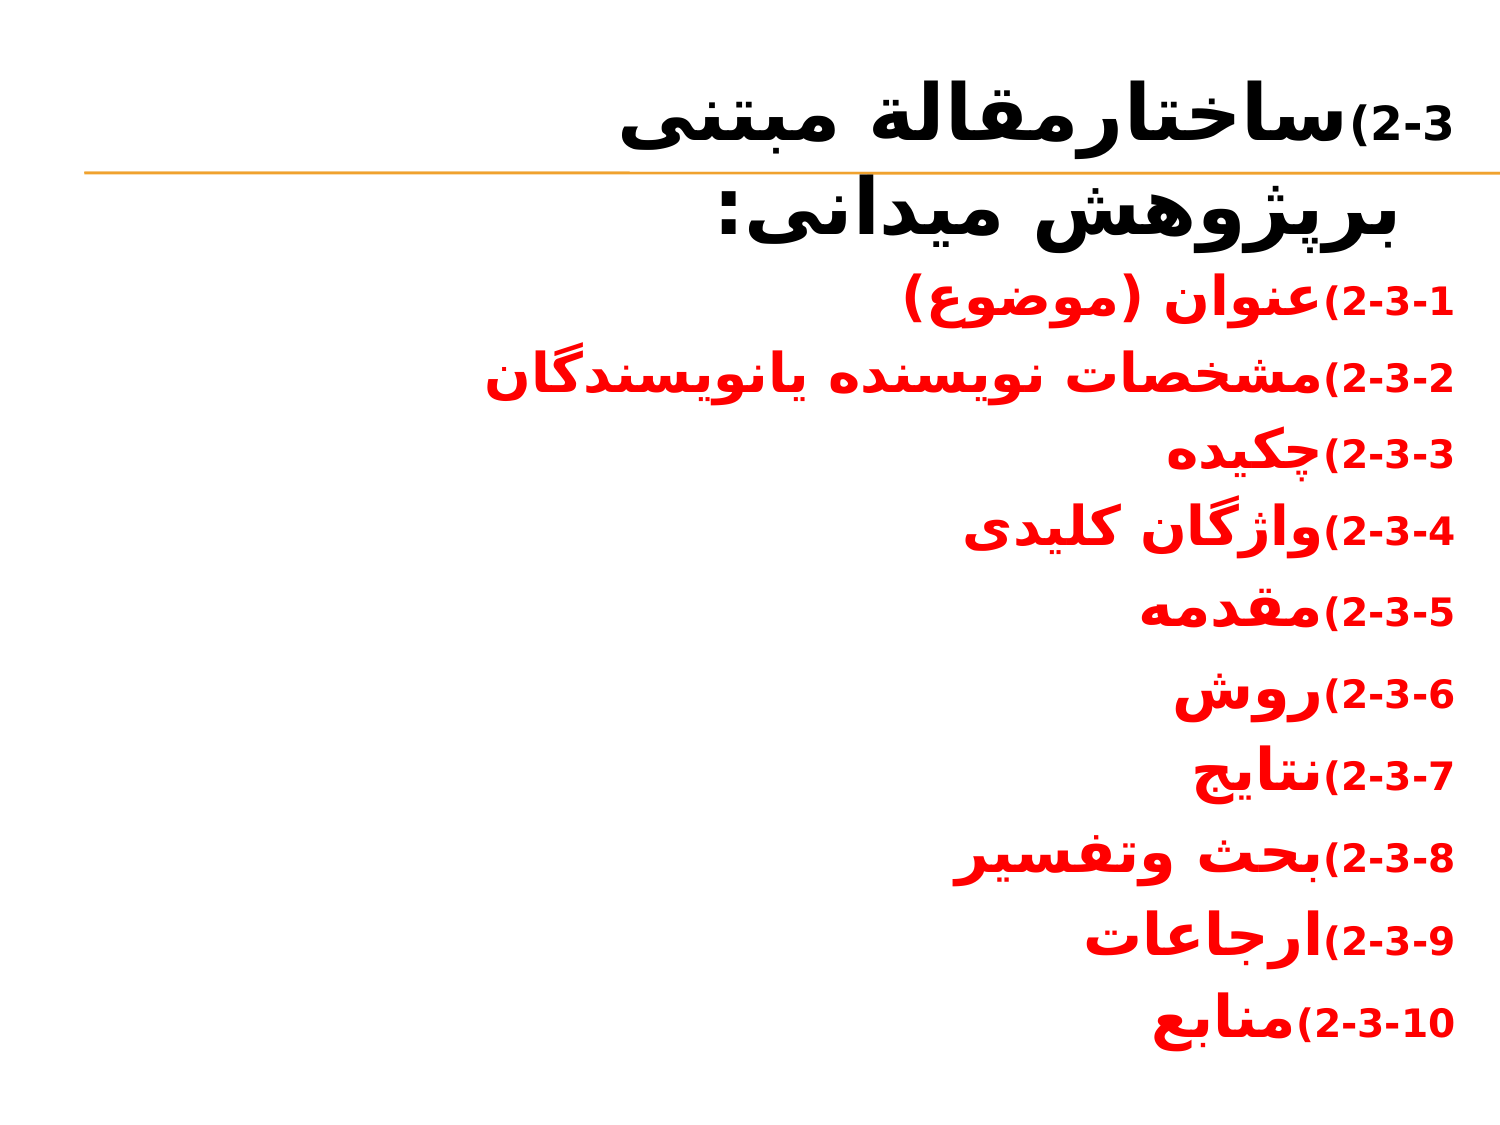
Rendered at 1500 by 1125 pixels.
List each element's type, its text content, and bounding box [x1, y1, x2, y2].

list 2-3)ساختارمقالة مبتنی برپژوهش میدانی: 2-3-1)عنوان (موضوع) 2-3-2)مشخصات نویسنده یانویسندگان 2-3-3)چکیده 2-3-4)واژگان کلیدی 2-3-5)مقدمه 2-3-6)روش 2-3-7)نتایج 2-3-8)بحث وتفسیر 2-3-9)ارجاعات 2-3-10)منابع [230, 54, 1471, 1059]
